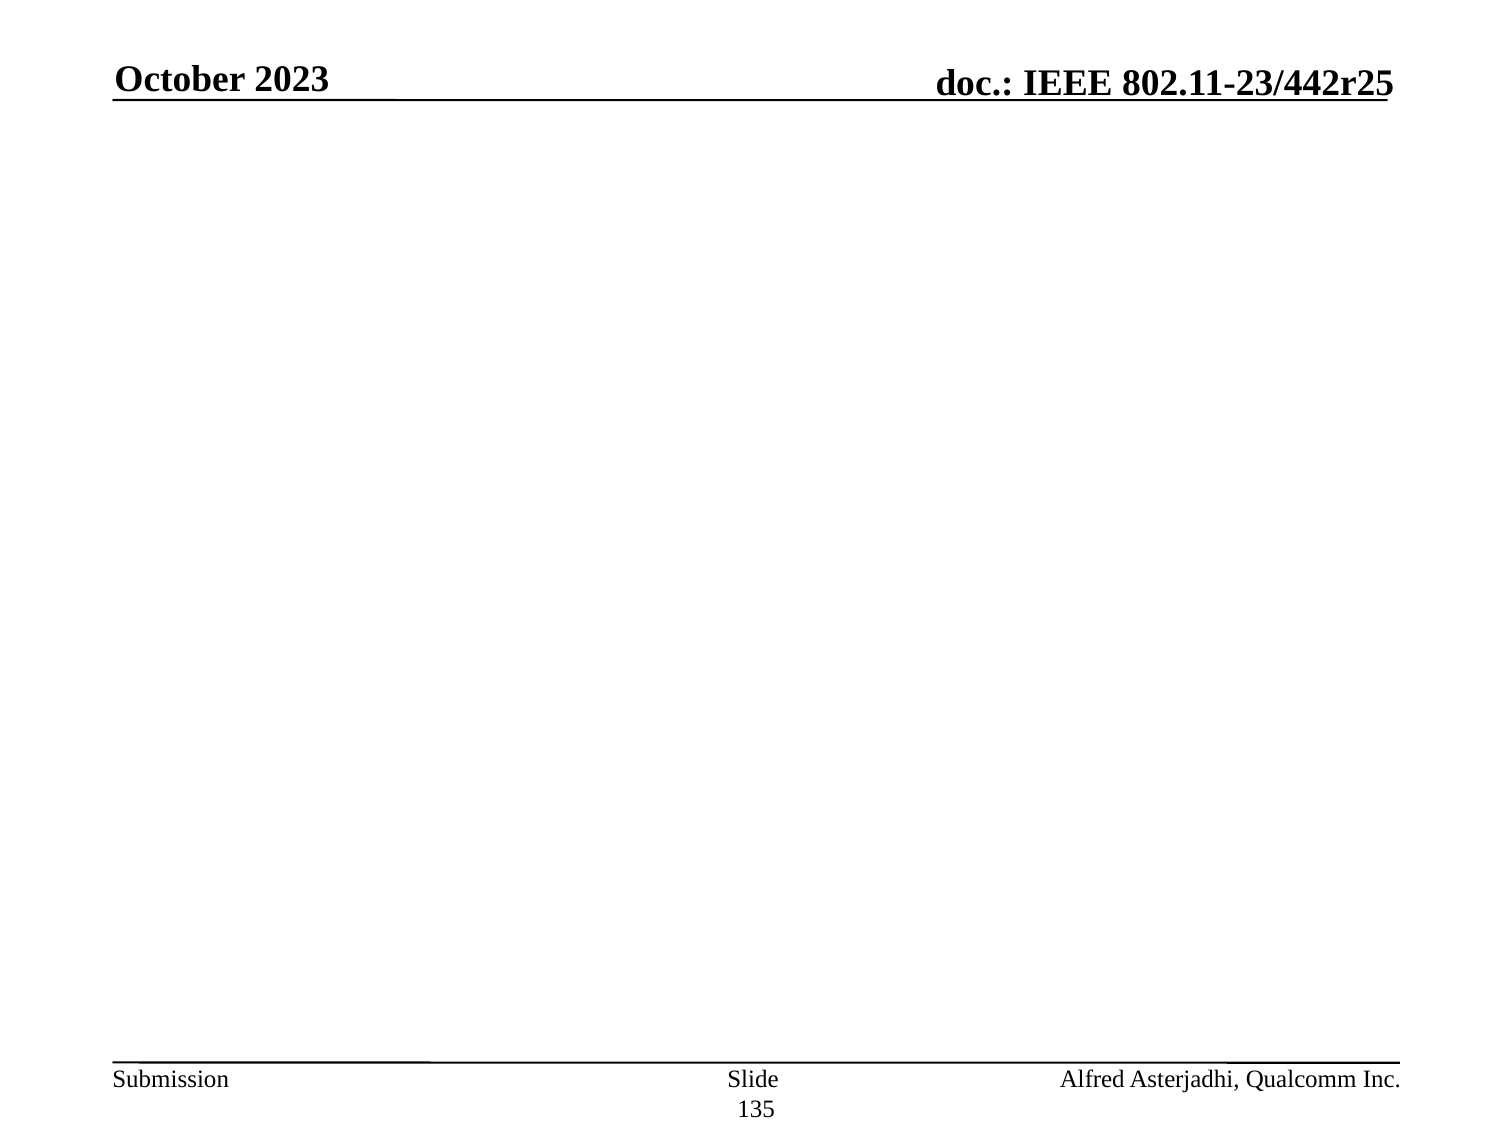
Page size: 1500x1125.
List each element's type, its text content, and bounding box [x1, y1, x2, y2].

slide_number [114, 54, 423, 100]
slide_number Slide 135 [712, 1061, 800, 1123]
footer Alfred Asterjadhi, Qualcomm Inc. [878, 1061, 1402, 1093]
